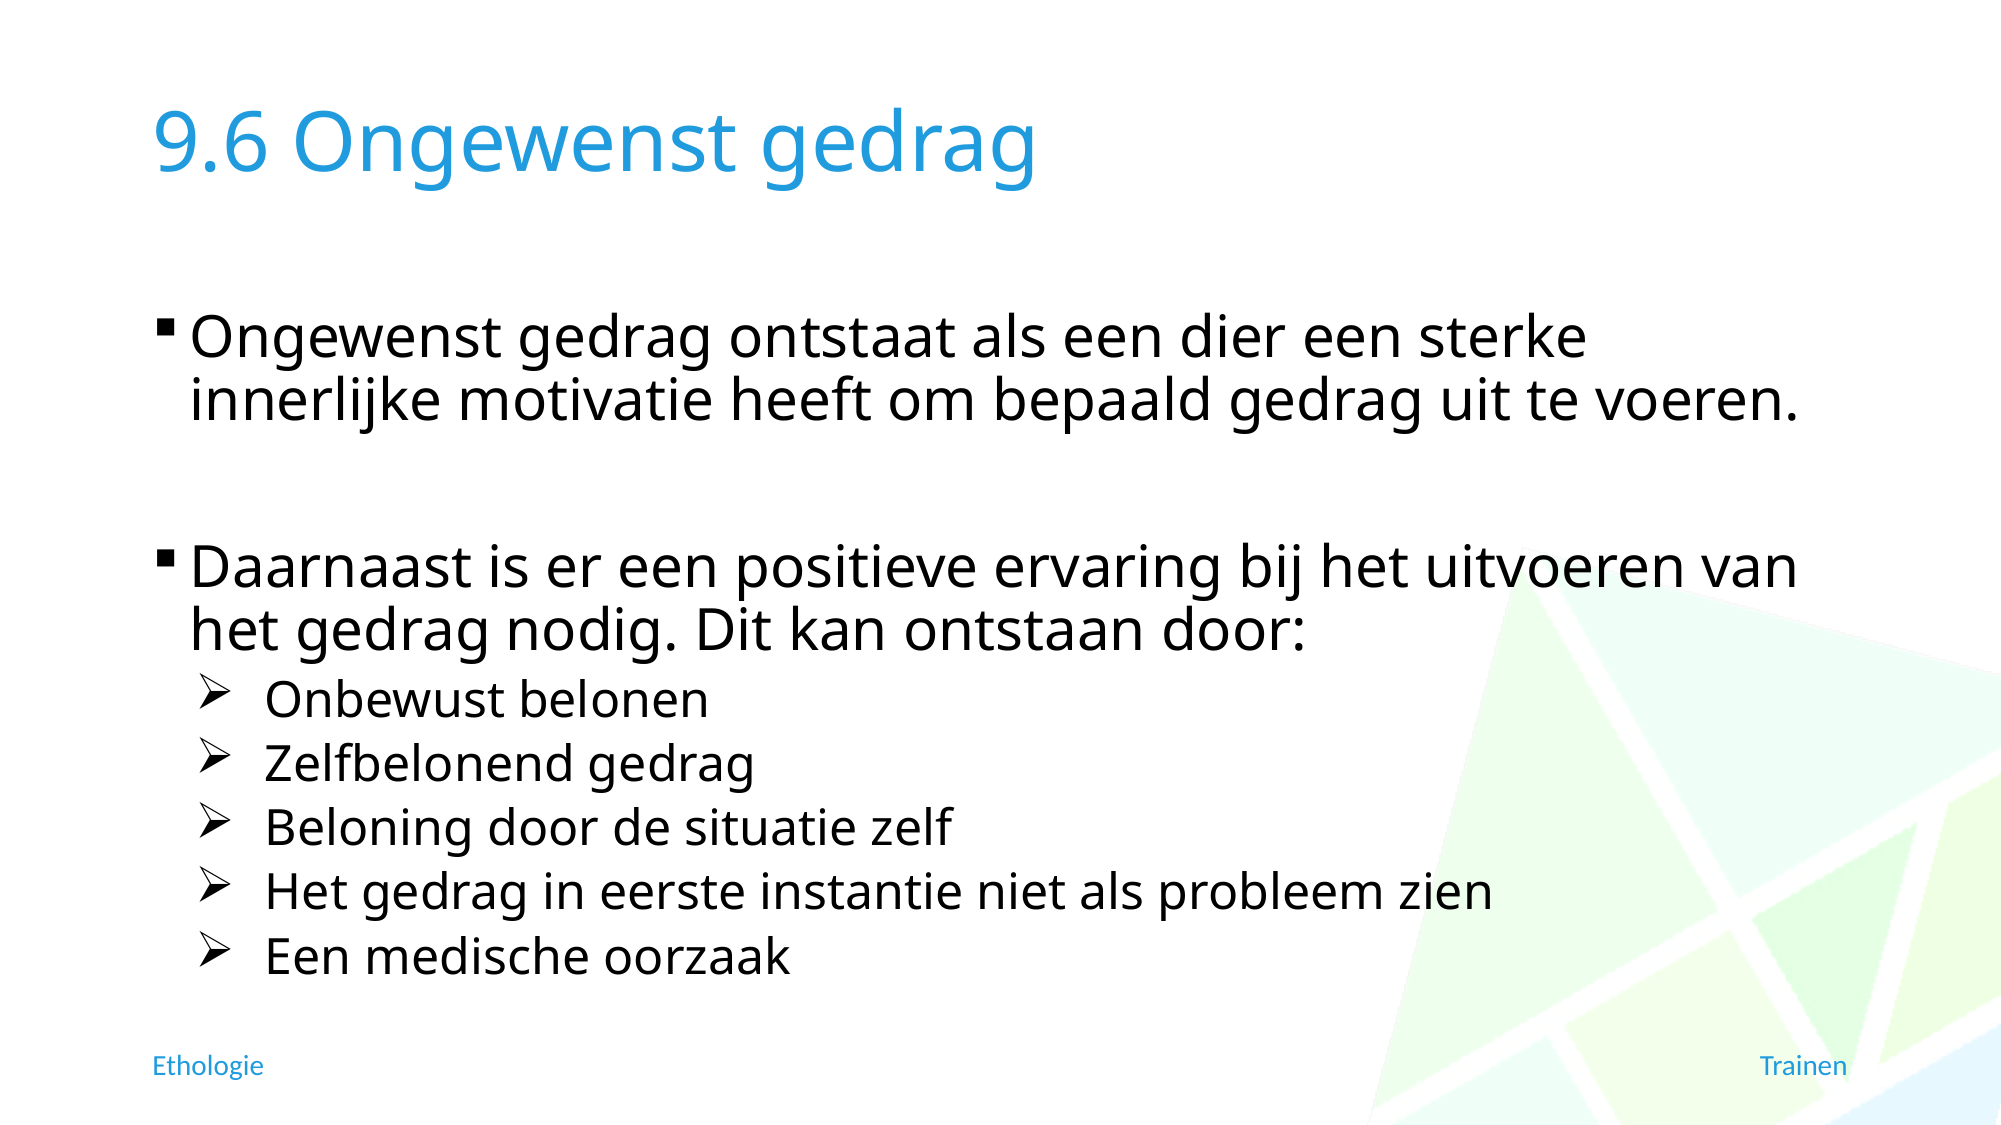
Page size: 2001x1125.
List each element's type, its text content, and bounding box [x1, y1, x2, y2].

title 9.6 Ongewenst gedrag [137, 59, 1863, 229]
list Trainen [1412, 1042, 1863, 1103]
list Ongewenst gedrag ontstaat als een dier een sterke innerlijke motivatie heeft om bepaald gedrag uit te voeren. Daarnaast is er een positieve ervaring bij het uitvoeren van het gedrag nodig. Dit kan ontstaan door: Onbewust belonen Zelfbelonend gedrag Beloning door de situatie zelf Het gedrag in eerste instantie niet als probleem zien Een medische oorzaak [137, 299, 1863, 1014]
list Ethologie [137, 1042, 588, 1103]
